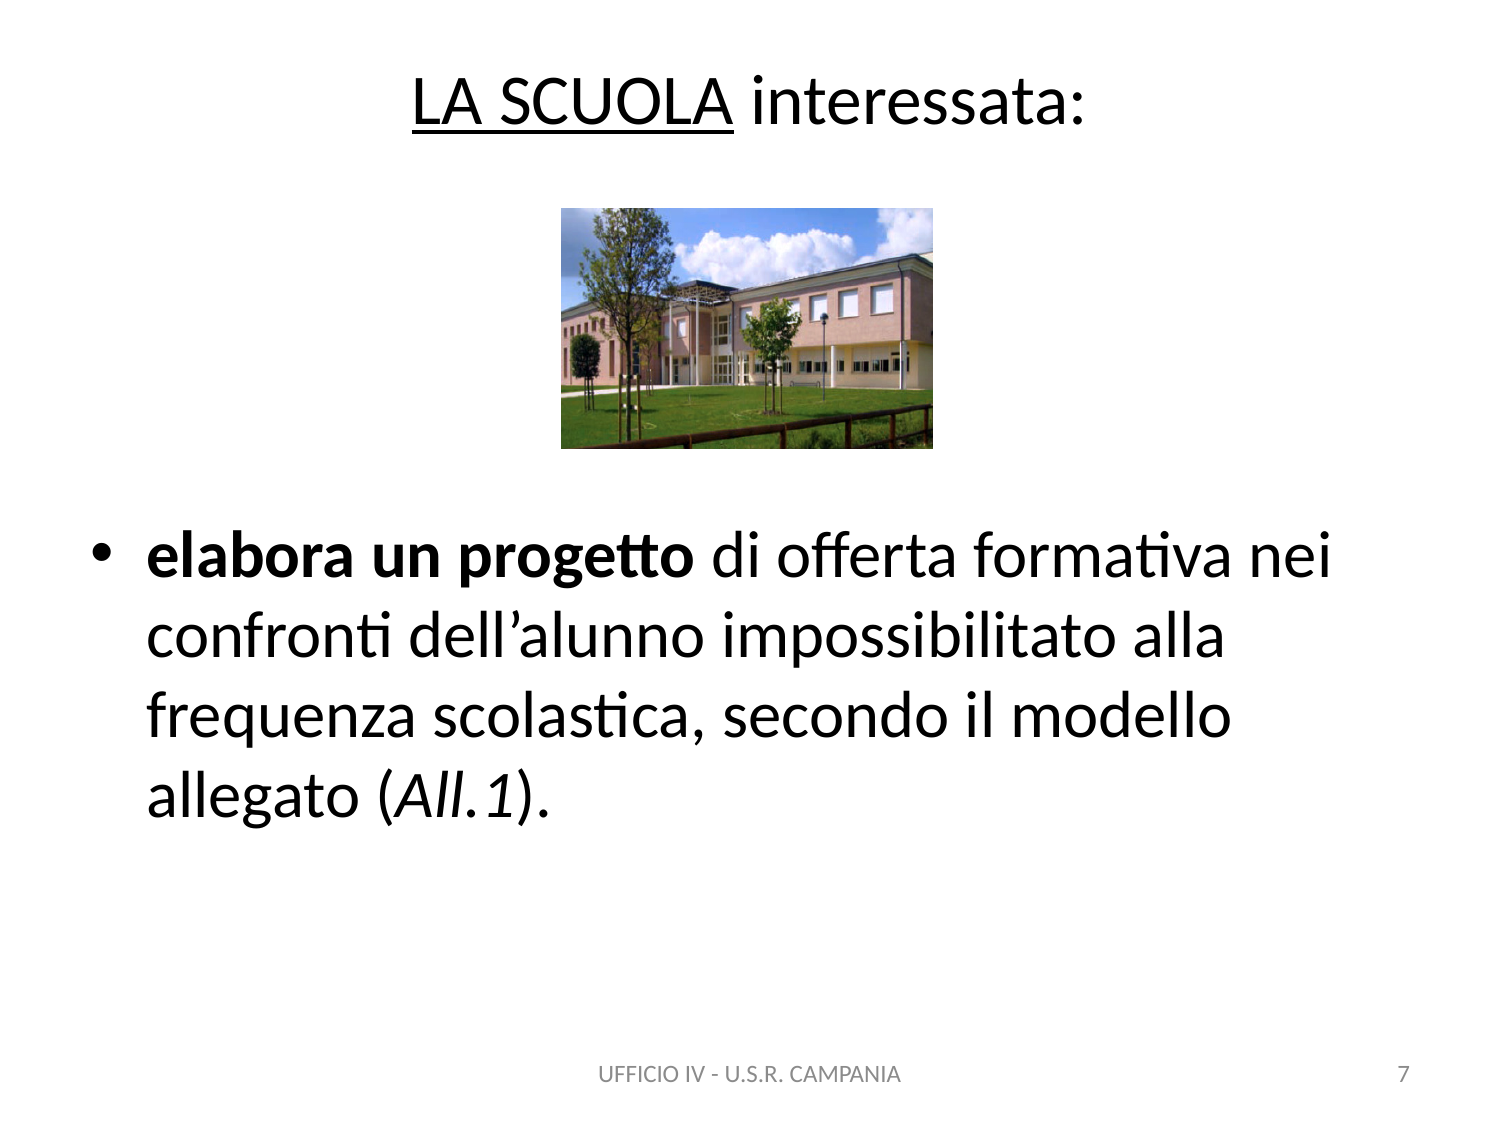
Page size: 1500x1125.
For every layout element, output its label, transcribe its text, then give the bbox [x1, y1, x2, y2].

footer UFFICIO IV - U.S.R. CAMPANIA [512, 1042, 988, 1103]
list elabora un progetto di offerta formativa nei confronti dell’alunno impossibilitato alla frequenza scolastica, secondo il modello allegato (All.1). [75, 503, 1425, 1005]
title LA SCUOLA interessata: [75, 45, 1425, 233]
slide_number 7 [1074, 1042, 1425, 1103]
picture [560, 207, 933, 449]
